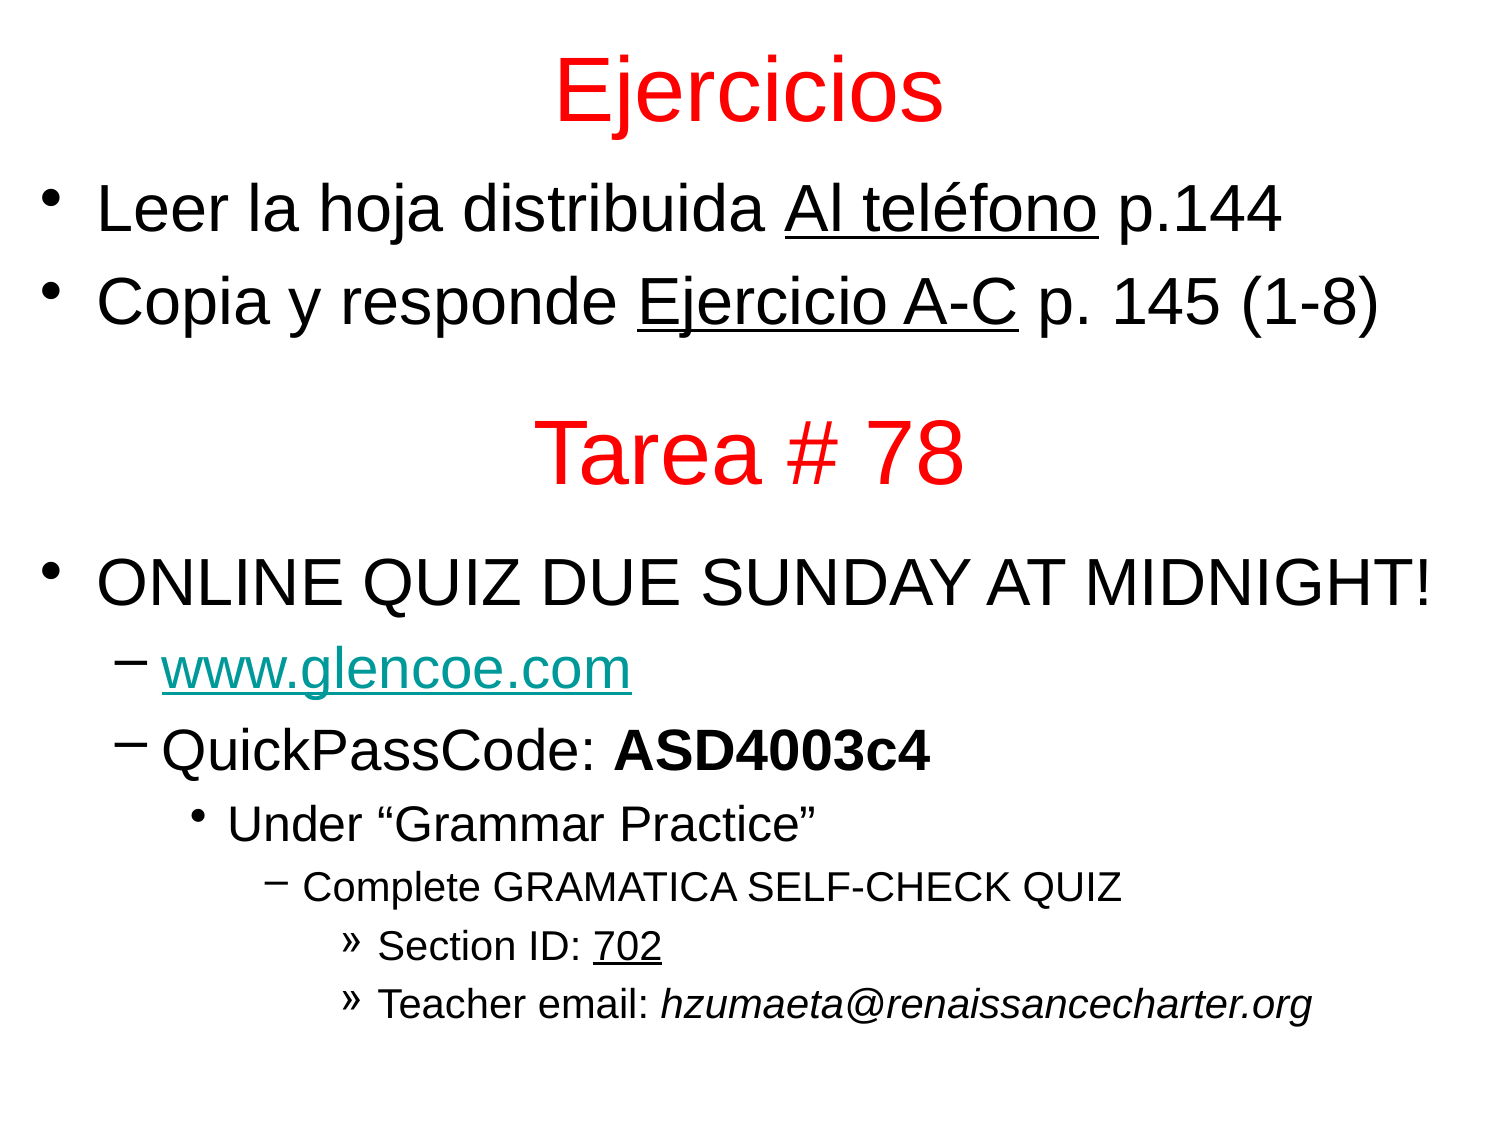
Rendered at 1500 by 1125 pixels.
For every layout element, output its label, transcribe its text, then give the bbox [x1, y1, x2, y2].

title Ejercicios [75, 12, 1425, 157]
list Leer la hoja distribuida Al teléfono p.144 Copia y responde Ejercicio A-C p. 145 (1-8) ONLINE QUIZ DUE SUNDAY AT MIDNIGHT! www.glencoe.com QuickPassCode: ASD4003c4 Under “Grammar Practice” Complete GRAMATICA SELF-CHECK QUIZ Section ID: 702 Teacher email: hzumaeta@renaissancecharter.org [24, 157, 1488, 1088]
text_box Tarea # 78 [74, 374, 1425, 520]
